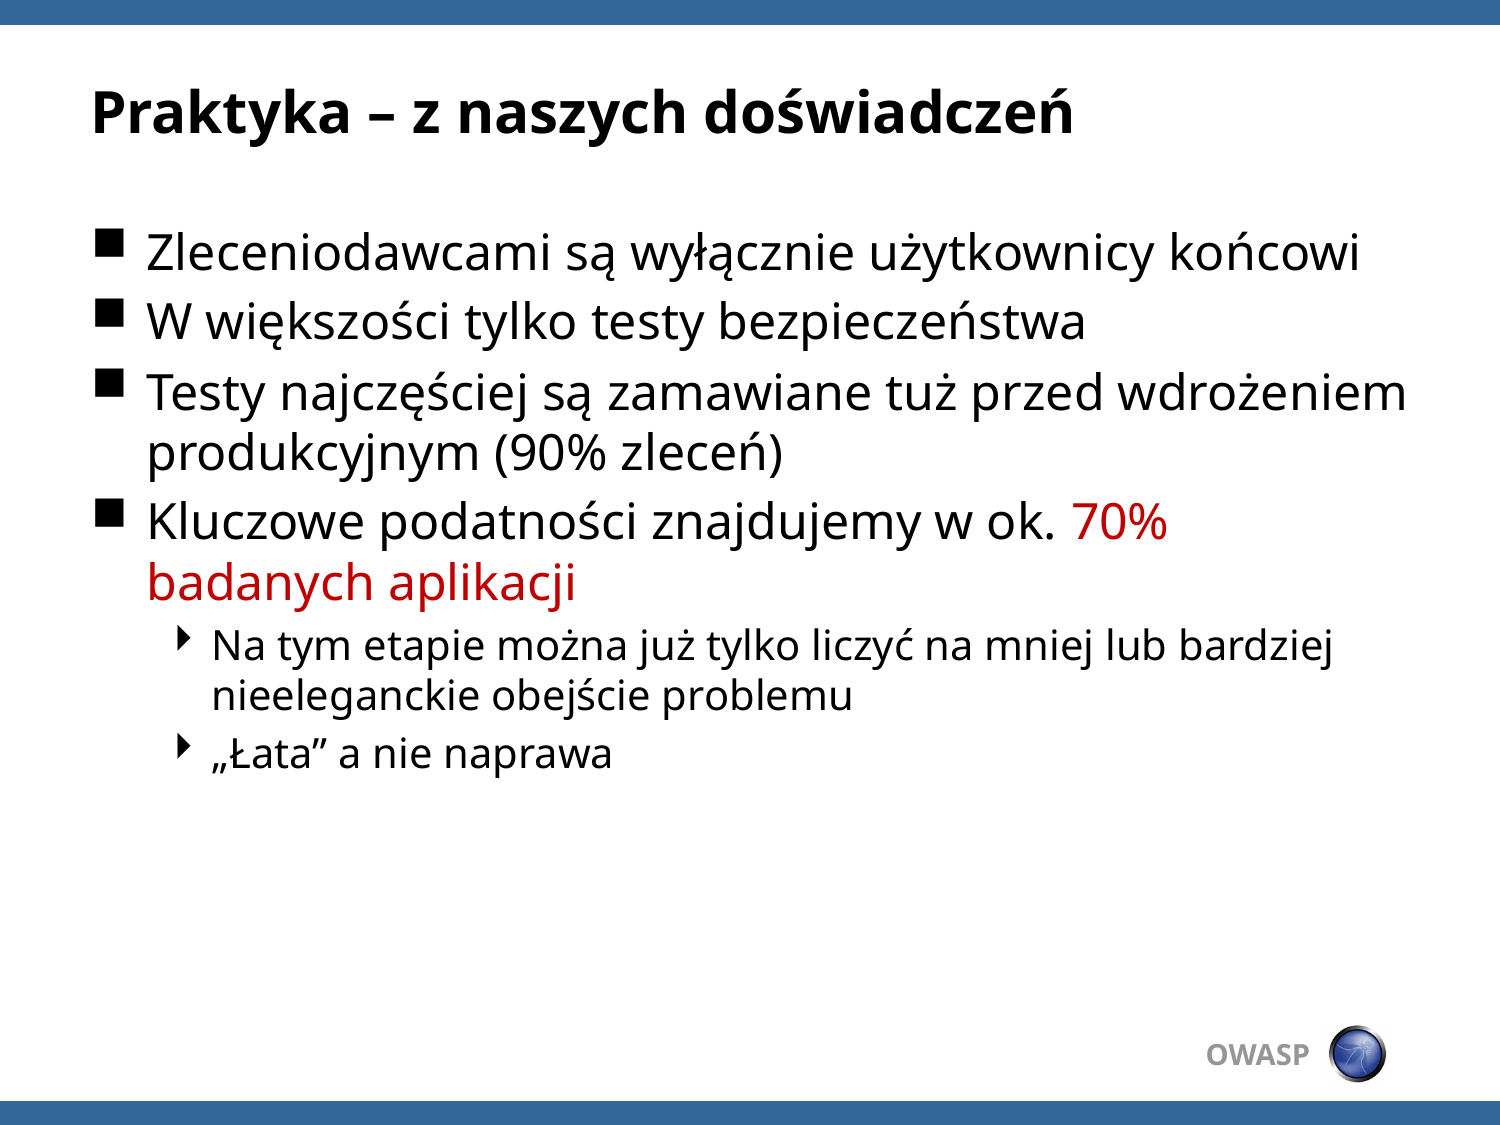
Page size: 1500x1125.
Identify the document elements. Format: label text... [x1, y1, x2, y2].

title Praktyka – z naszych doświadczeń [74, 44, 1426, 176]
picture [1325, 1024, 1388, 1083]
list Zleceniodawcami są wyłącznie użytkownicy końcowi W większości tylko testy bezpieczeństwa Testy najczęściej są zamawiane tuż przed wdrożeniem produkcyjnym (90% zleceń) Kluczowe podatności znajdujemy w ok. 70% badanych aplikacji Na tym etapie można już tylko liczyć na mniej lub bardziej nieeleganckie obejście problemu „Łata” a nie naprawa [74, 212, 1426, 1006]
